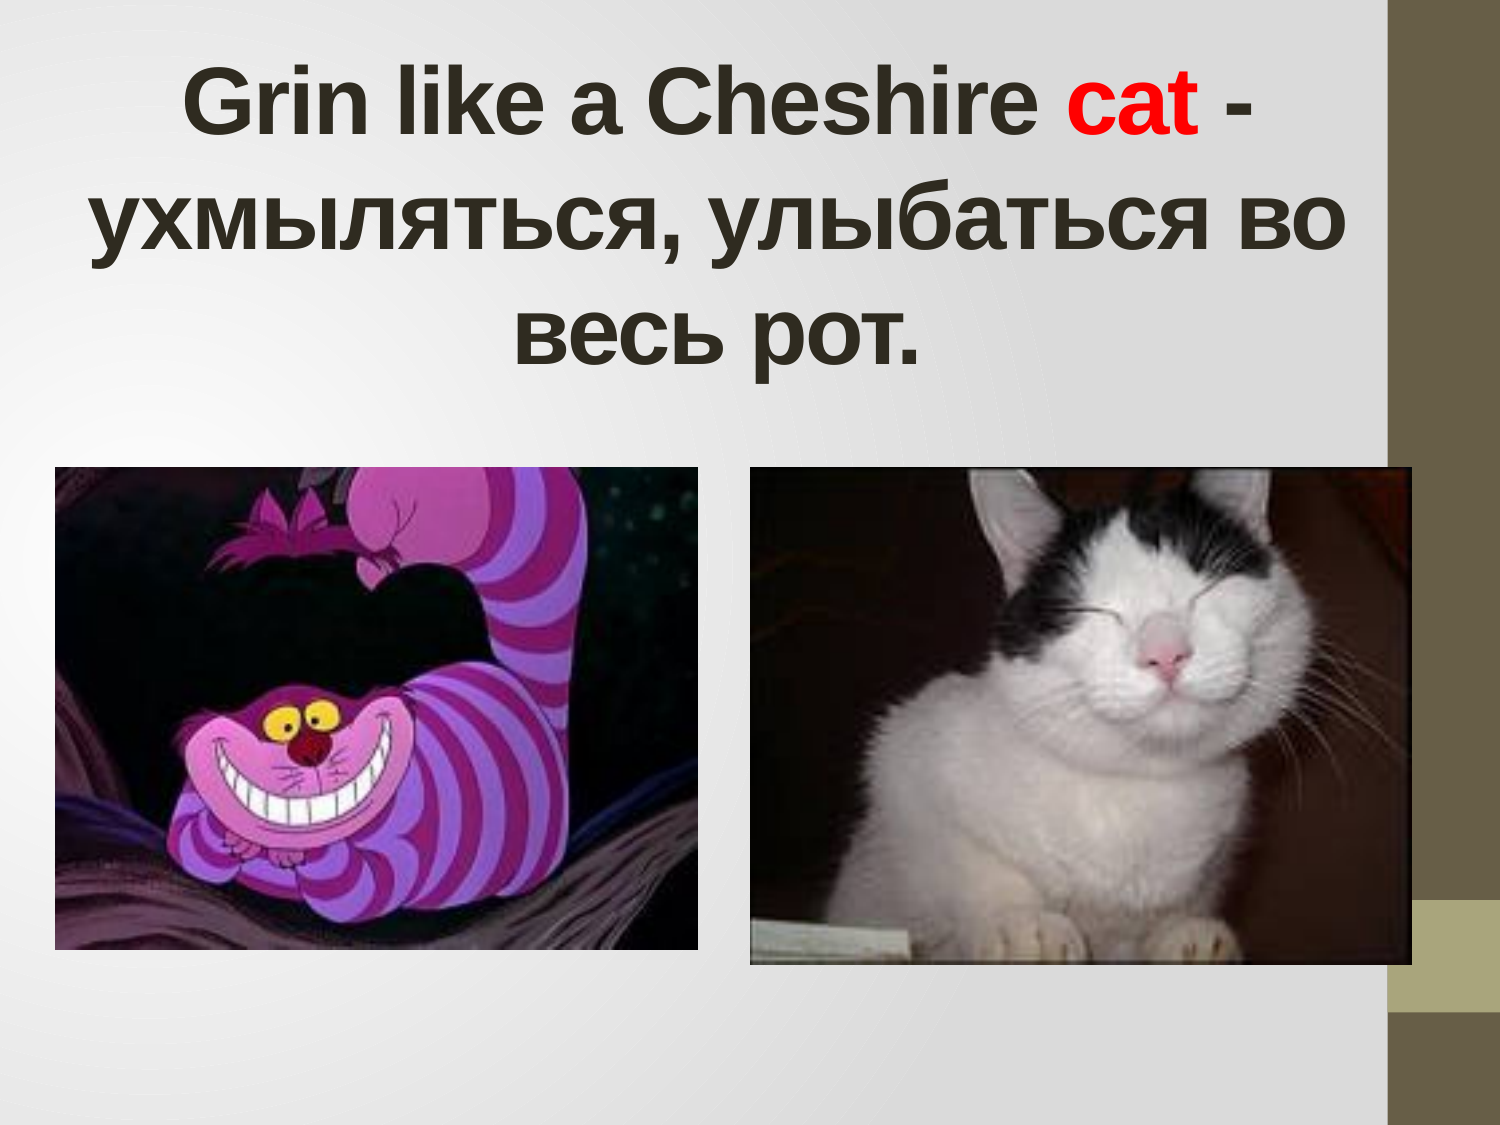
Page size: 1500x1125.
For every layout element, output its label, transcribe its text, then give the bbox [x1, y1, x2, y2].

picture [749, 467, 1413, 965]
title Grin like a Cheshire cat - ухмыляться, улыбаться во весь рот. [46, 58, 1388, 364]
picture [55, 467, 698, 950]
